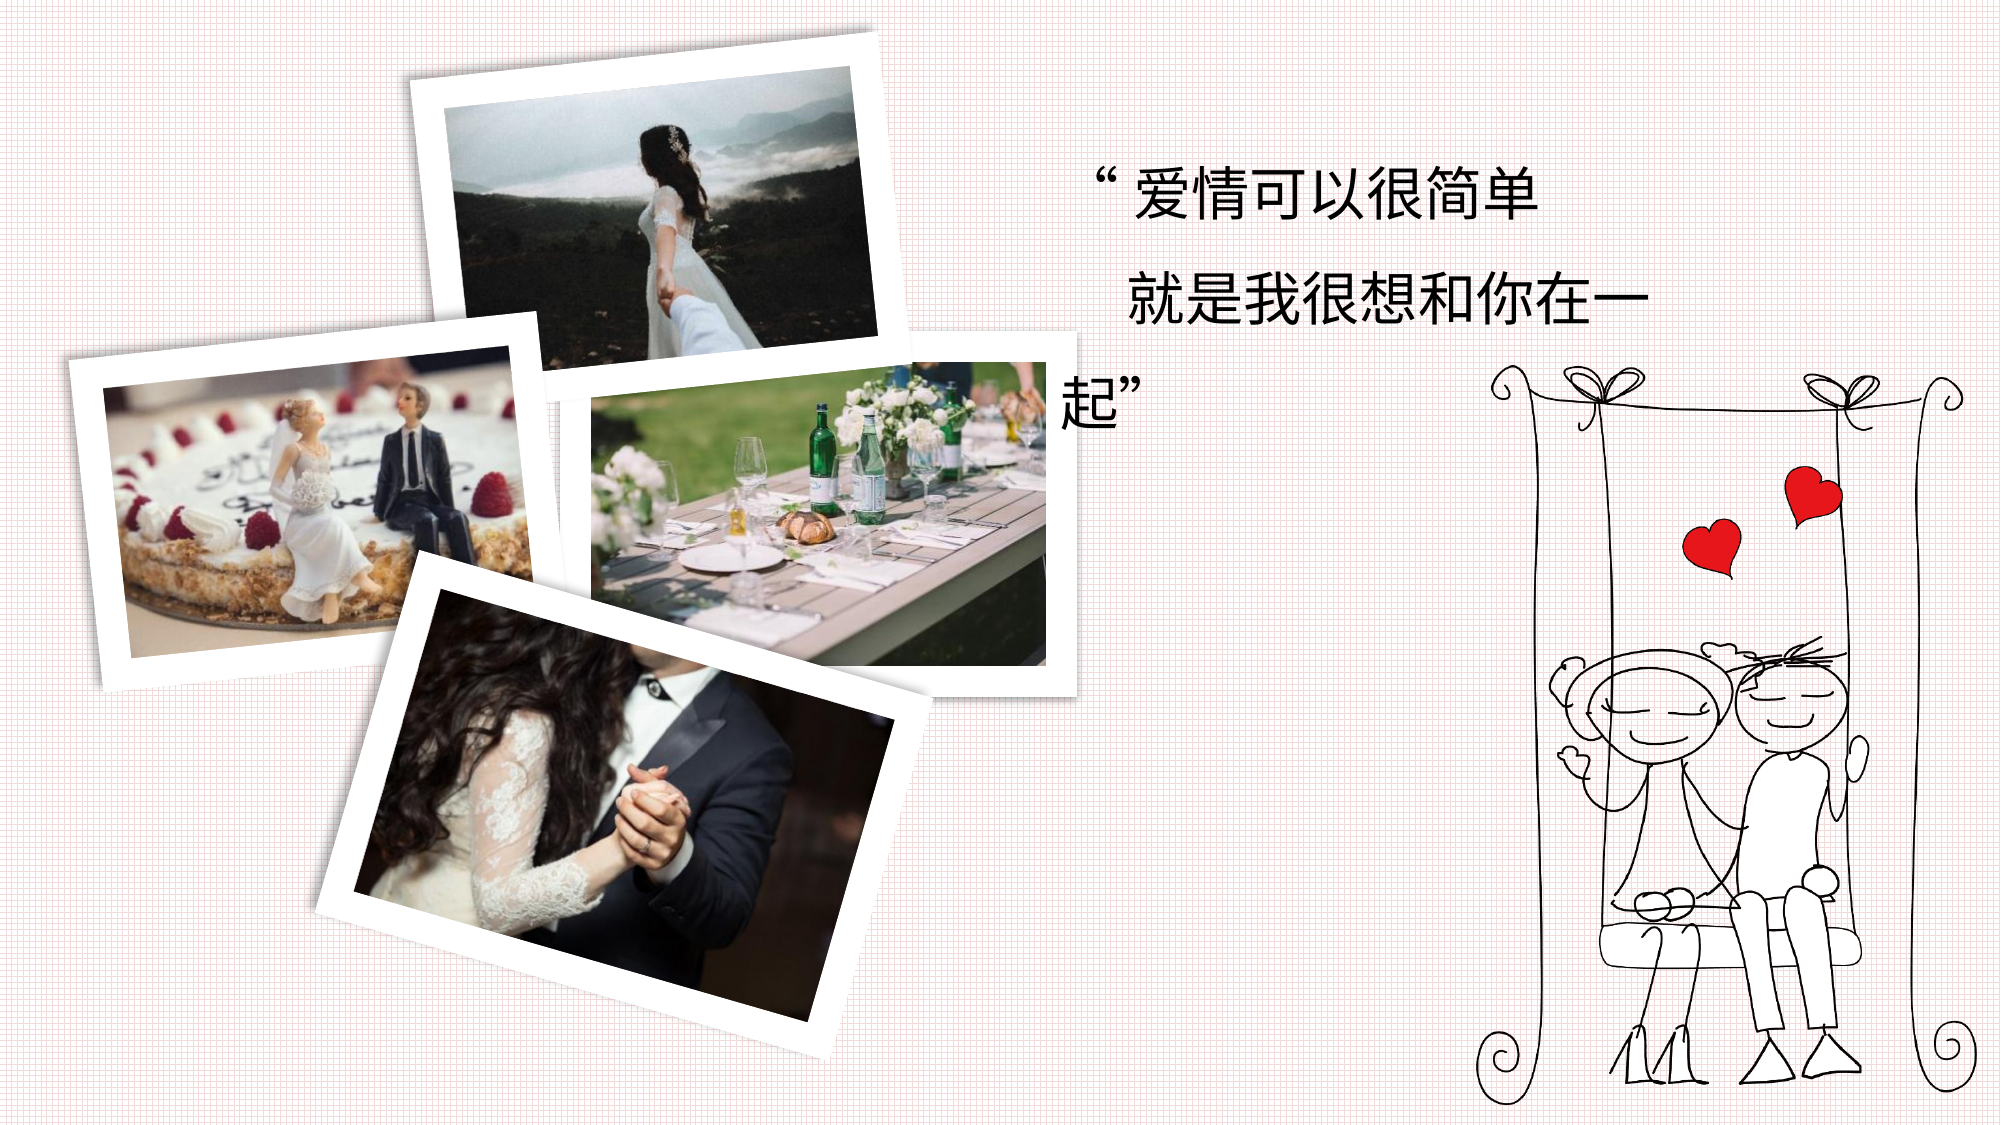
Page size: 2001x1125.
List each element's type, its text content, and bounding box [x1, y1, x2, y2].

text_box “爱情可以很简单 就是我很想和你在一起” [1046, 114, 1730, 445]
picture [104, 66, 1047, 1021]
picture [1475, 365, 1977, 1105]
